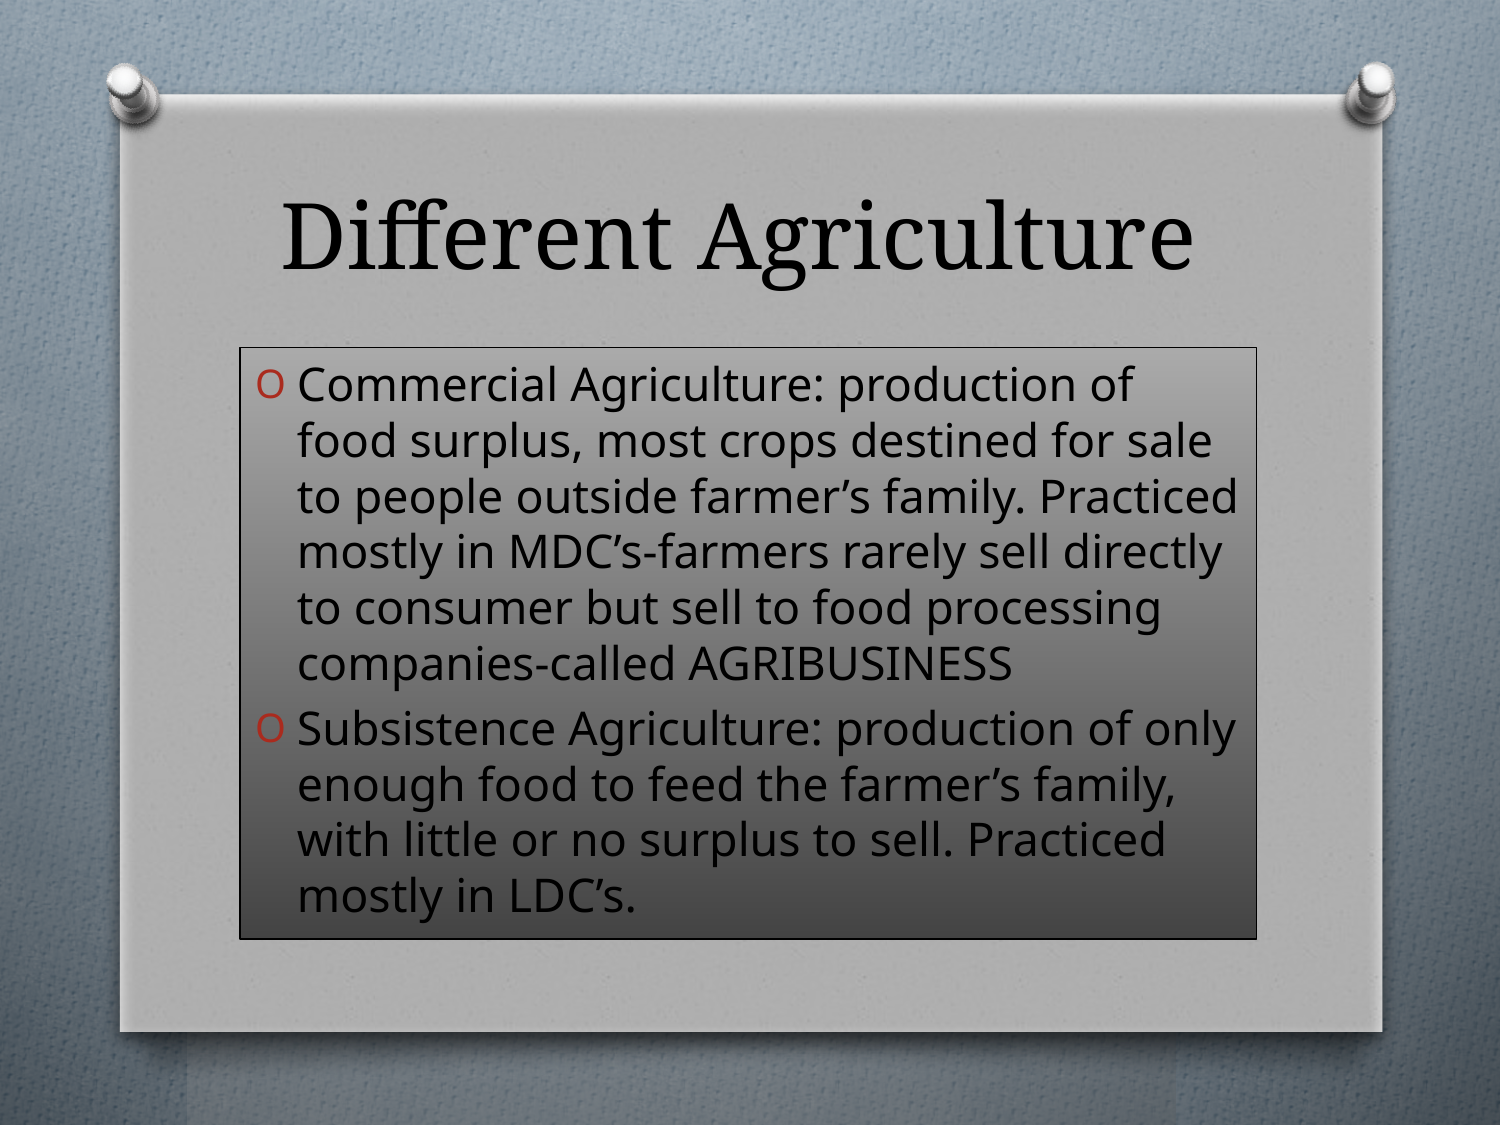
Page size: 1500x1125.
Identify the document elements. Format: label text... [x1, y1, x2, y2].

picture [1317, 35, 1439, 156]
title Different Agriculture [179, 134, 1323, 332]
list Commercial Agriculture: production of food surplus, most crops destined for sale to people outside farmer’s family. Practiced mostly in MDC’s-farmers rarely sell directly to consumer but sell to food processing companies-called AGRIBUSINESS Subsistence Agriculture: production of only enough food to feed the farmer’s family, with little or no surplus to sell. Practiced mostly in LDC’s. [239, 347, 1257, 940]
picture [75, 29, 198, 153]
